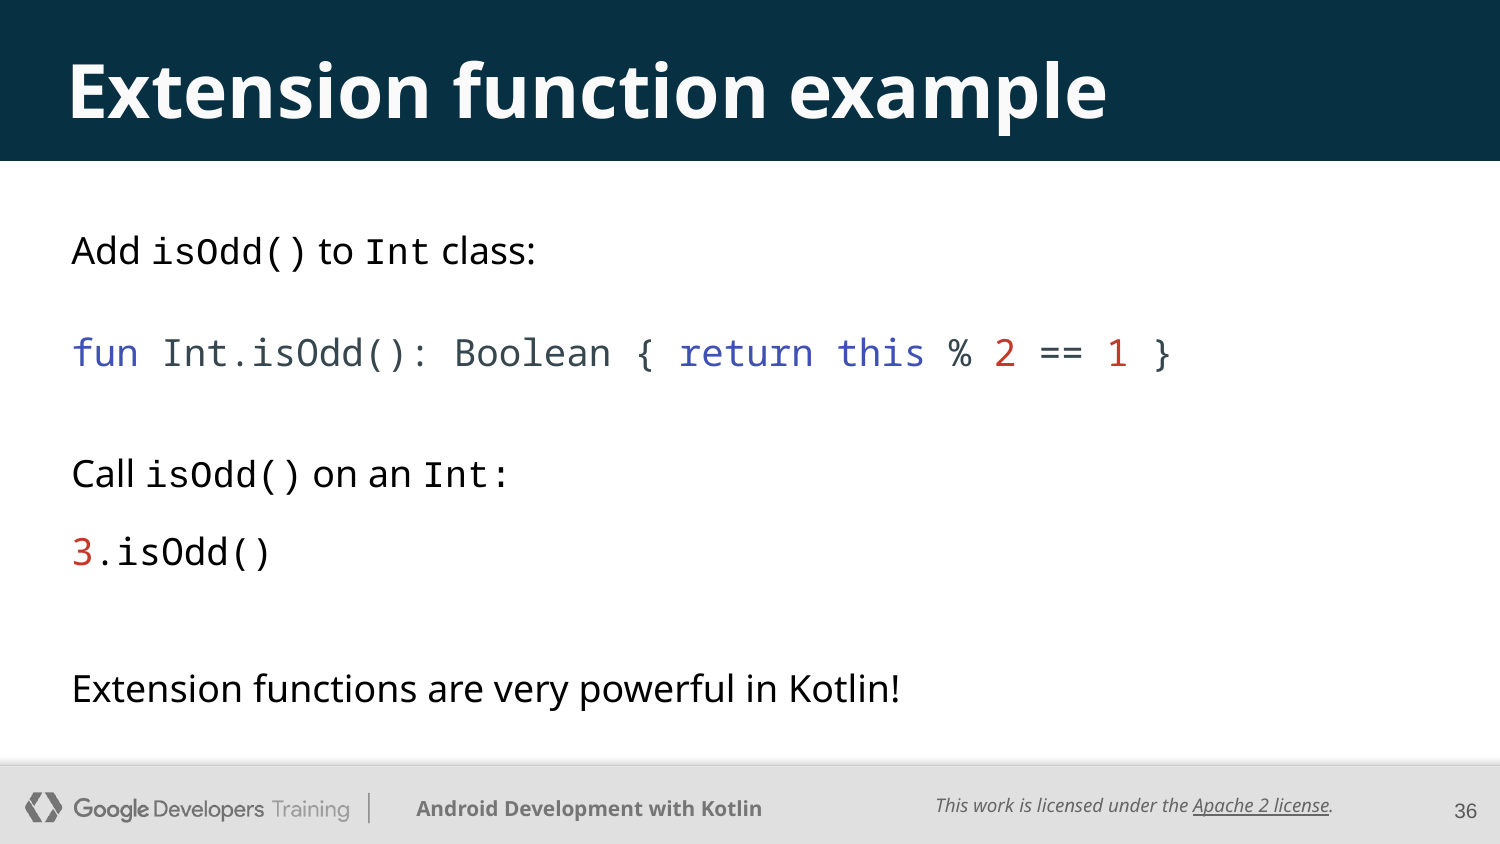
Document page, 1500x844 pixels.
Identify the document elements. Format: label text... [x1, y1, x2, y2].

slide_number ‹#› [1402, 777, 1493, 842]
text_box Call isOdd() on an Int: [56, 434, 1370, 510]
text_box fun Int.isOdd(): Boolean { return this % 2 == 1 } [56, 291, 1390, 367]
text_box [53, 303, 1136, 398]
text_box Extension functions are very powerful in Kotlin! [56, 649, 1354, 715]
picture [0, 161, 1500, 844]
title Extension function example [51, 28, 1449, 122]
text_box 3.isOdd() [56, 512, 919, 588]
text_box Add isOdd() to Int class: [56, 211, 1449, 277]
